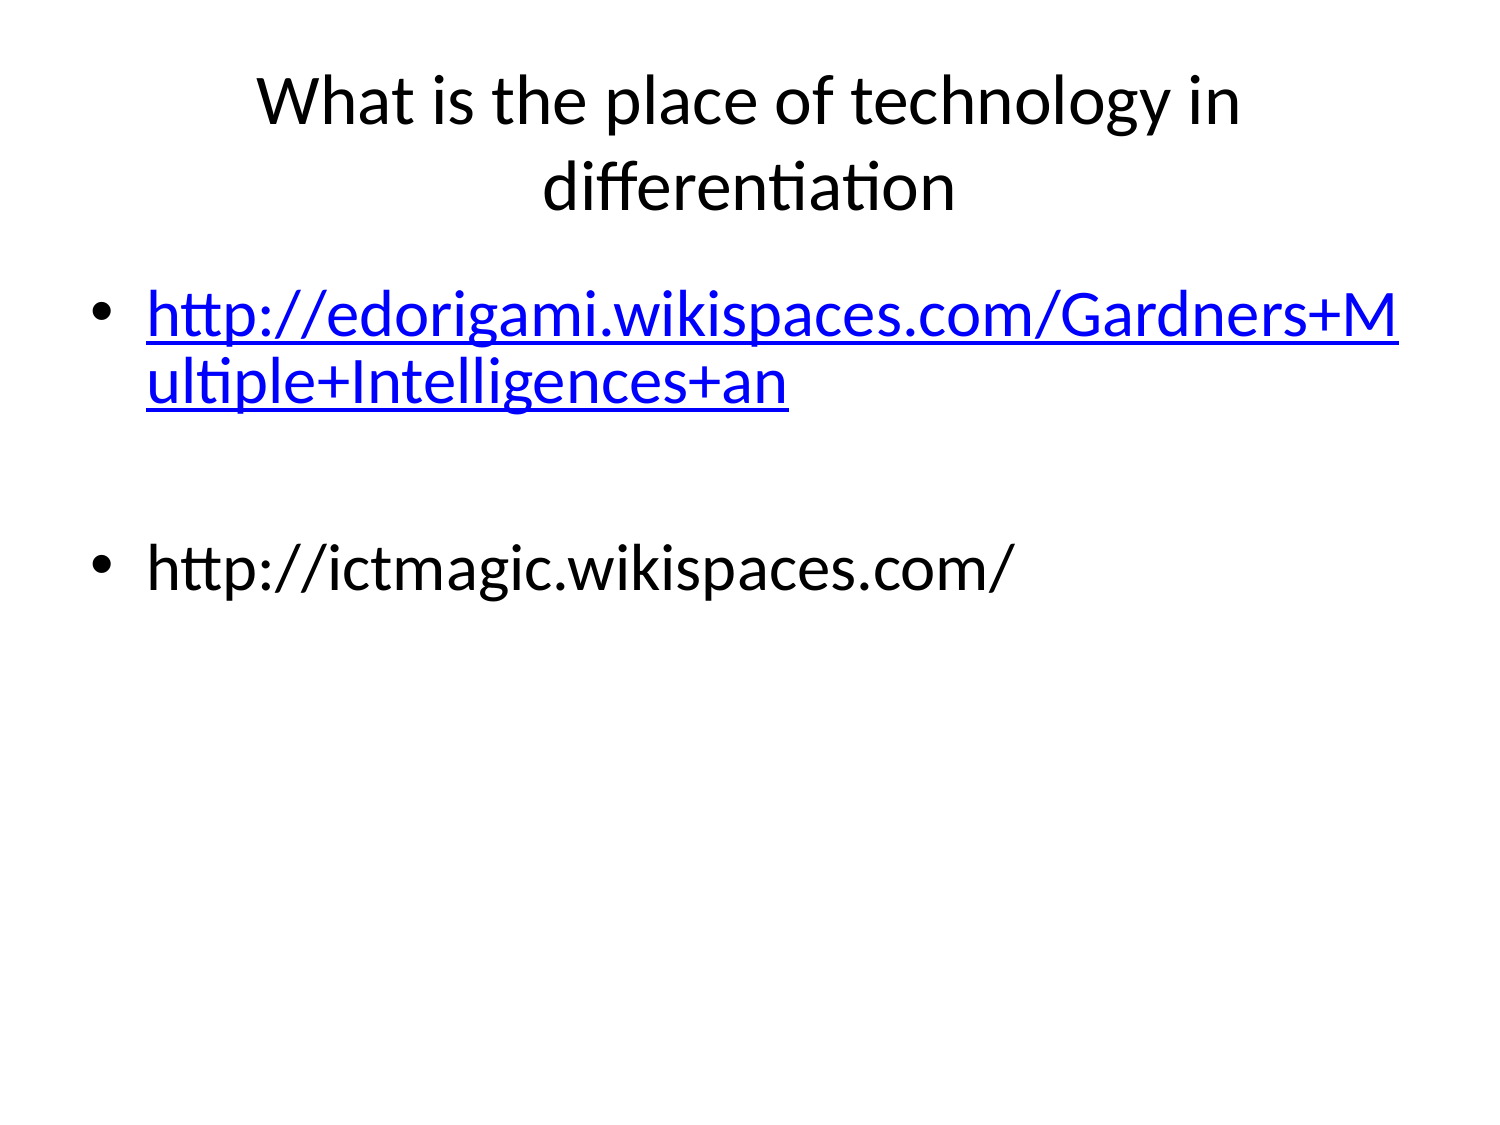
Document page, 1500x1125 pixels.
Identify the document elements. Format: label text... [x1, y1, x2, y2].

list http://edorigami.wikispaces.com/Gardners+Multiple+Intelligences+an http://ictmagic.wikispaces.com/ [75, 262, 1425, 1005]
title What is the place of technology in differentiation [75, 45, 1425, 233]
